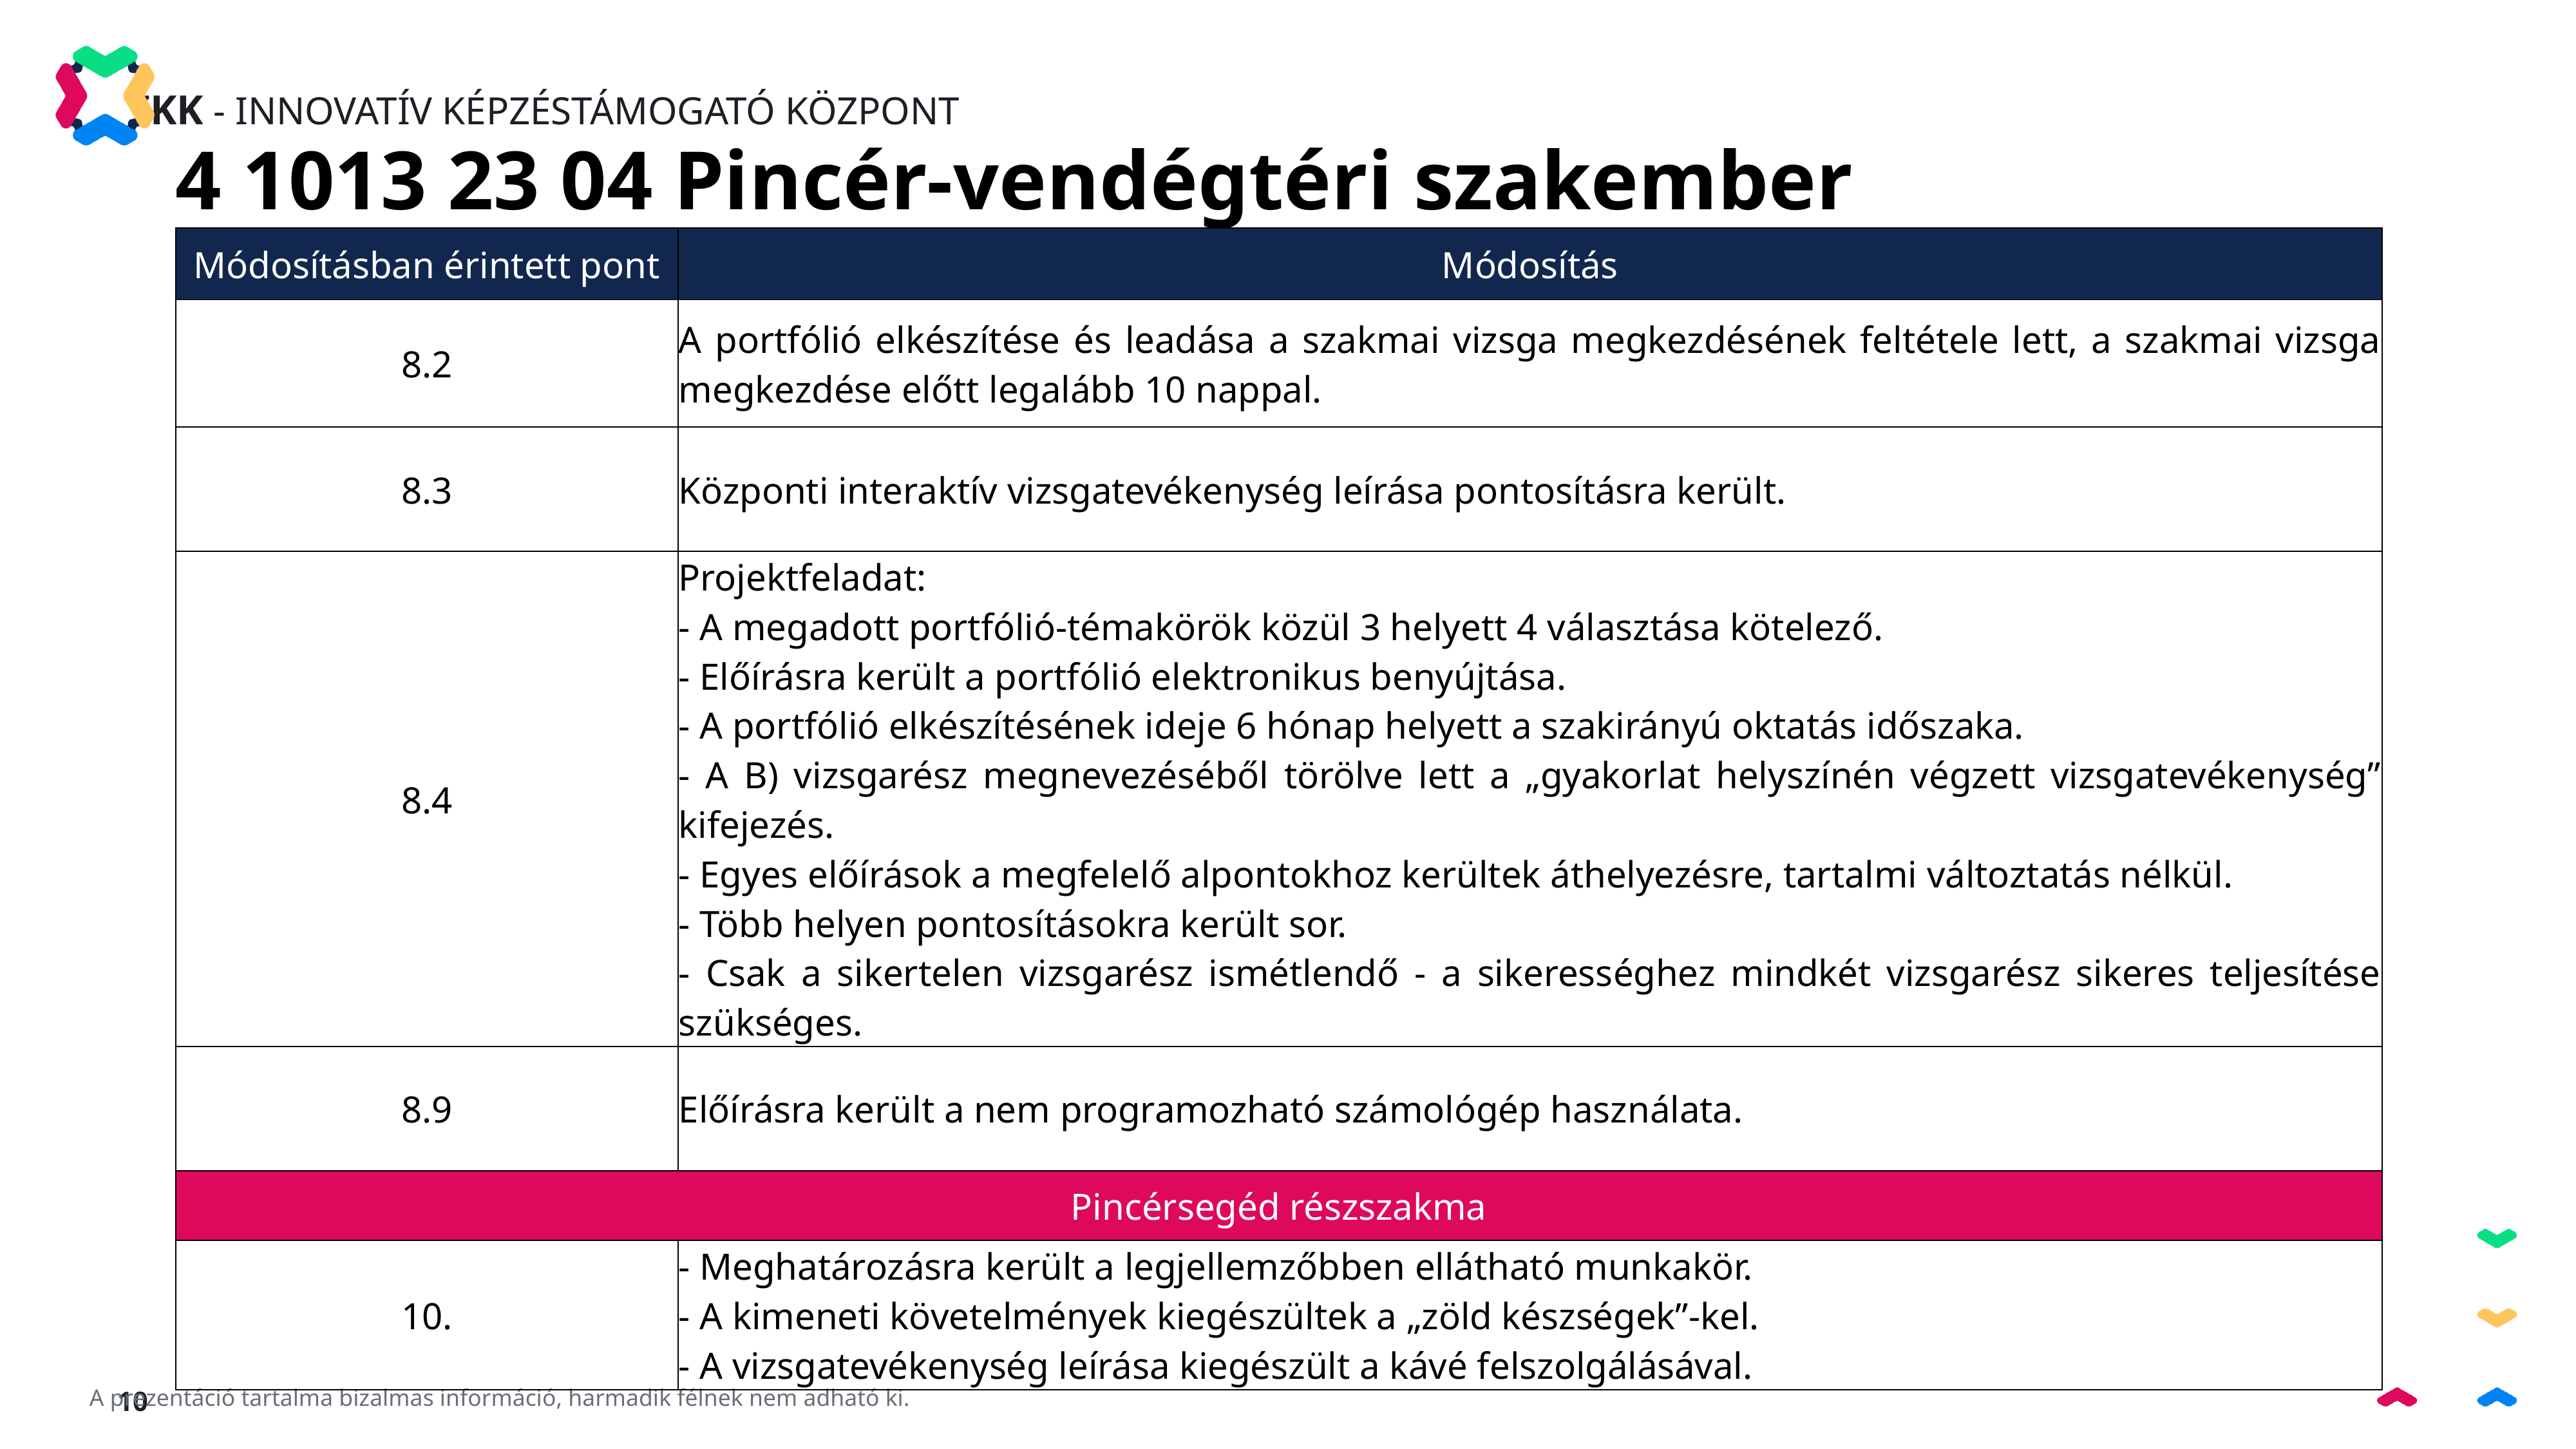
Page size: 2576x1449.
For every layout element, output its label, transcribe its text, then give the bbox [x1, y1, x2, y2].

table_cell Előírásra került a nem programozható számológép használata. [679, 1047, 2382, 1170]
table_cell - Meghatározásra került a legjellemzőbben ellátható munkakör. - A kimeneti követelmények kiegészültek a „zöld készségek”-kel. - A vizsgatevékenység leírása kiegészült a kávé felszolgálásával. [679, 1241, 2382, 1389]
picture [55, 46, 155, 146]
table_cell 8.3 [176, 428, 677, 551]
picture [2377, 1229, 2517, 1406]
table_cell A portfólió elkészítése és leadása a szakmai vizsga megkezdésének feltétele lett, a szakmai vizsga megkezdése előtt legalább 10 nappal. [679, 300, 2382, 426]
table_cell 8.9 [176, 1047, 677, 1170]
table_cell 10. [176, 1241, 677, 1389]
list 4 1013 23 04 Pincér-vendégtéri szakember [175, 129, 2542, 207]
table_header Módosítás [679, 229, 2382, 299]
table_cell Projektfeladat: - A megadott portfólió-témakörök közül 3 helyett 4 választása kötelező. - Előírásra került a portfólió elektronikus benyújtása. - A portfólió elkészítésének ideje 6 hónap helyett a szakirányú oktatás időszaka. - A B) vizsgarész megnevezéséből törölve lett a „gyakorlat helyszínén végzett vizsgatevékenység” kifejezés. - Egyes előírások a megfelelő alpontokhoz kerültek áthelyezésre, tartalmi változtatás nélkül. - Több helyen pontosításokra került sor. - Csak a sikertelen vizsgarész ismétlendő - a sikerességhez mindkét vizsgarész sikeres teljesítése szükséges. [679, 552, 2382, 1046]
table_cell Központi interaktív vizsgatevékenység leírása pontosításra került. [679, 428, 2382, 551]
table_cell 8.2 [176, 300, 677, 426]
table_cell Pincérsegéd részszakma [176, 1171, 2382, 1240]
table_header Módosításban érintett pont [176, 229, 677, 299]
table_cell 8.4 [176, 552, 677, 1046]
